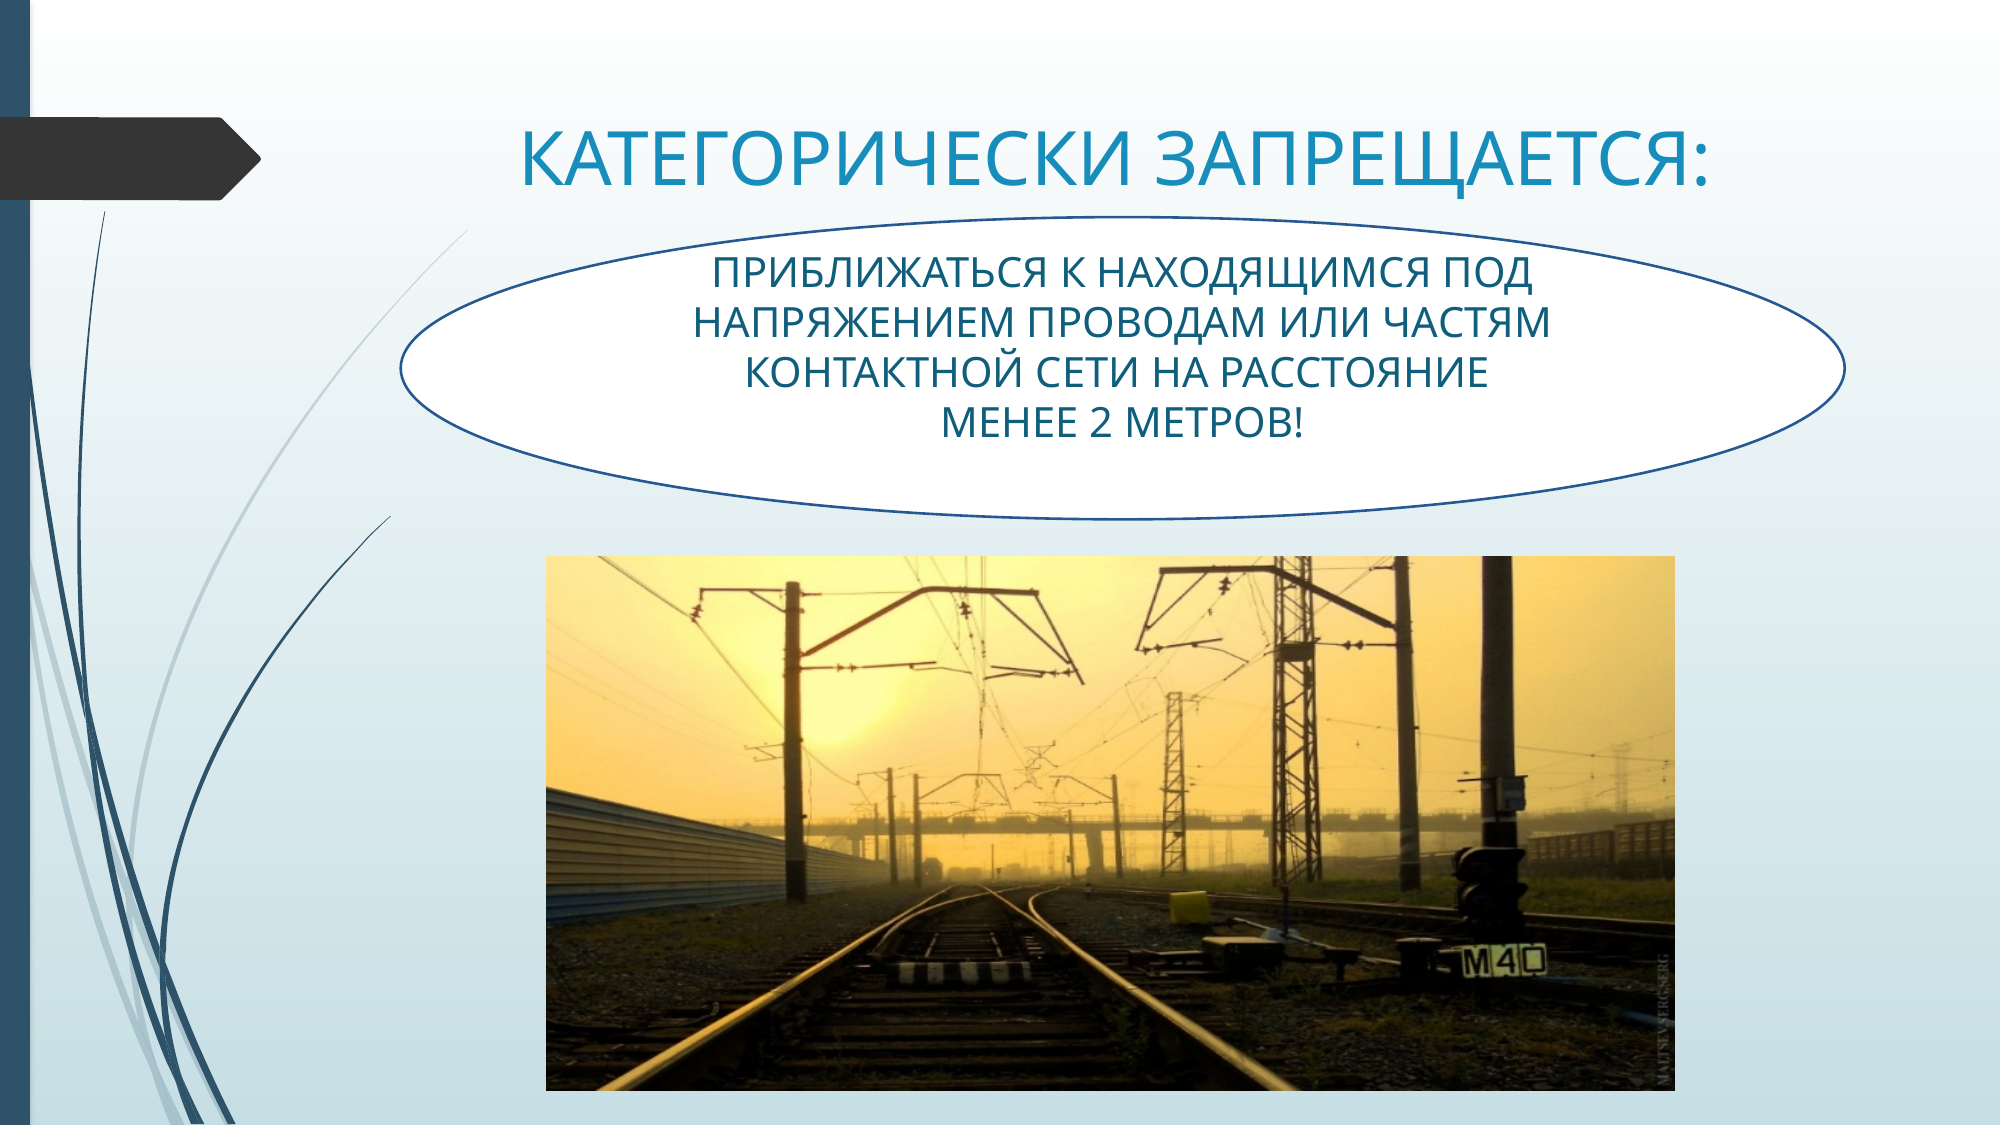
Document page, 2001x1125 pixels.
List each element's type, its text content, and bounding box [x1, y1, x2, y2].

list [545, 556, 1675, 1091]
text_box ПРИБЛИЖАТЬСЯ К НАХОДЯЩИМСЯ ПОД НАПРЯЖЕНИЕМ ПРОВОДАМ ИЛИ ЧАСТЯМ КОНТАКТНОЙ СЕТИ НА РАССТОЯНИЕ МЕНЕЕ 2 МЕТРОВ! [399, 215, 1846, 521]
title КАТЕГОРИЧЕСКИ ЗАПРЕЩАЕТСЯ: [425, 102, 1888, 313]
